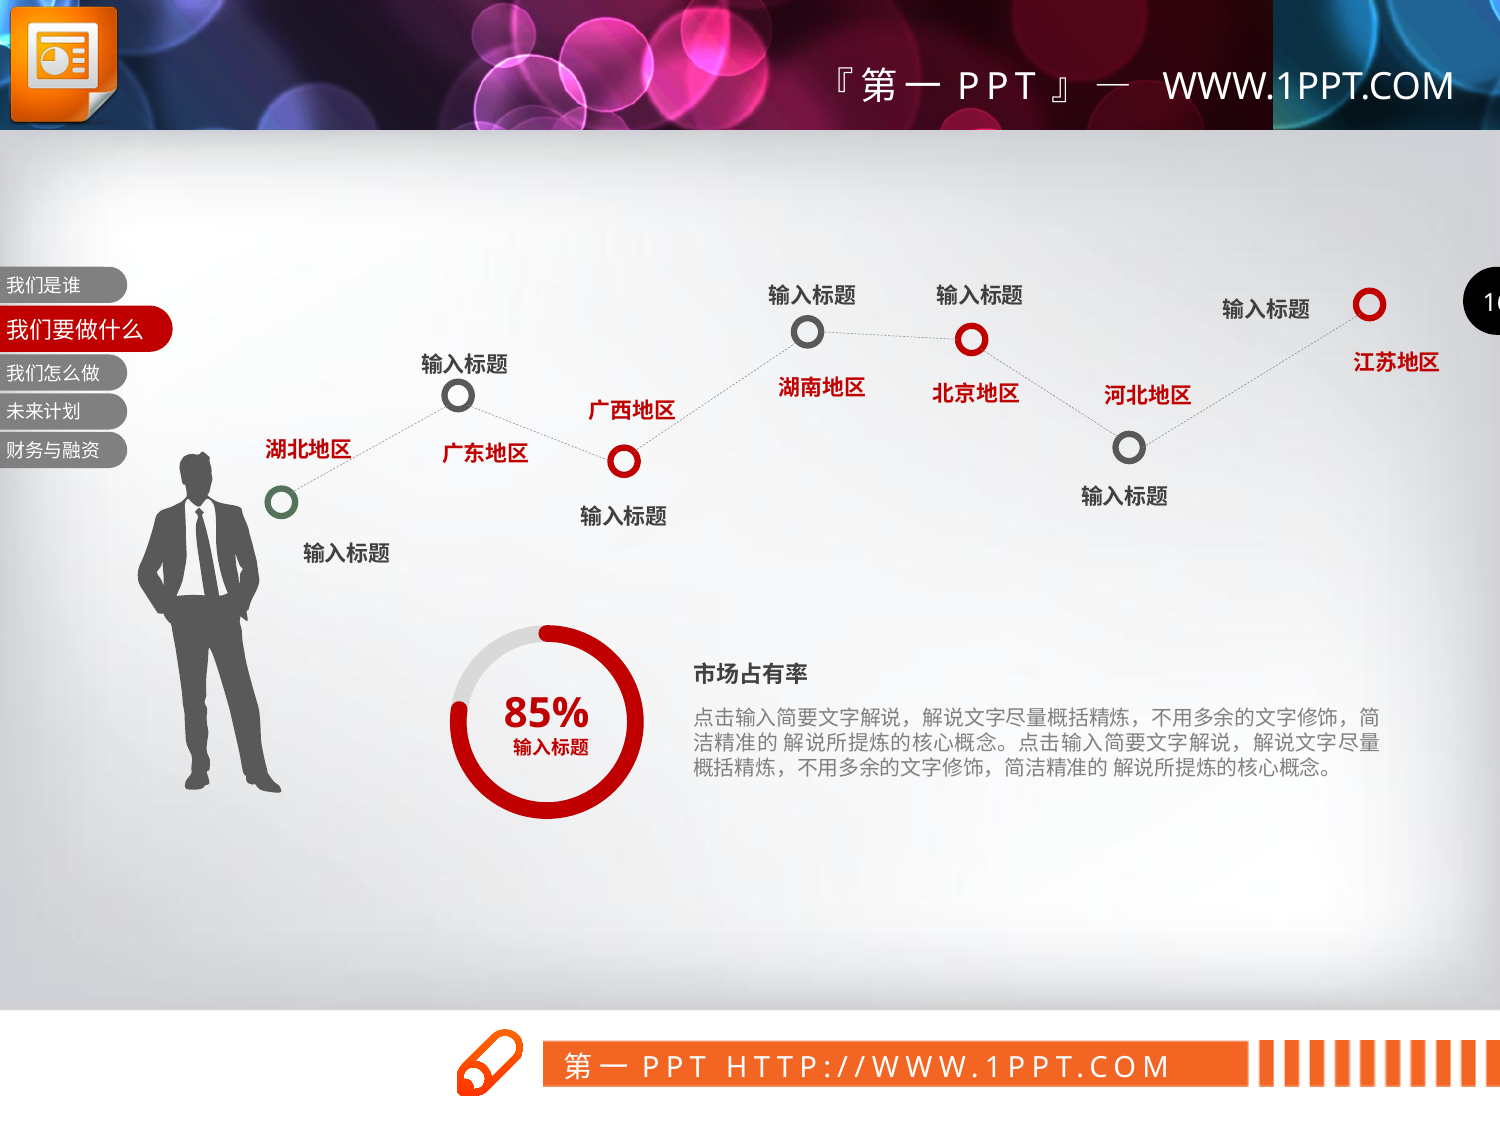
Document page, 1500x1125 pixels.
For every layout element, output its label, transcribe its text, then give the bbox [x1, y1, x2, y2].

text_box 我们要做什么 [0, 308, 209, 351]
text_box 我们是谁 [0, 266, 146, 303]
text_box 输入标题 [1208, 288, 1325, 312]
text_box 我们怎么做 [0, 354, 146, 391]
text_box [267, 488, 296, 517]
text_box [137, 451, 282, 793]
text_box 输入标题 [1066, 475, 1183, 517]
text_box [1115, 433, 1141, 462]
picture [0, 0, 1500, 1012]
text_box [820, 331, 959, 340]
text_box [793, 318, 821, 346]
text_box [980, 348, 1120, 438]
text_box 输入标题 [406, 342, 523, 384]
text_box [959, 325, 986, 354]
text_box 湖北地区 [250, 428, 285, 470]
text_box 市场占有率 点击输入简要文字解说，解说文字尽量概括精炼，不用多余的文字修饰，简洁精准的 解说所提炼的核心概念。点击输入简要文字解说，解说文字尽量概括精炼，不用多余的文字修饰，简洁精准的 解说所提炼的核心概念。 [678, 652, 1395, 787]
picture [543, 1040, 1500, 1087]
text_box 未来计划 [0, 393, 146, 430]
text_box [1463, 285, 1467, 317]
text_box [612, 447, 638, 475]
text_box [467, 404, 611, 462]
text_box [458, 633, 636, 811]
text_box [633, 341, 799, 452]
text_box 广东地区 [453, 432, 545, 474]
text_box 江苏地区 [1365, 341, 1456, 383]
text_box 河北地区 [1124, 374, 1137, 416]
text_box [444, 384, 472, 410]
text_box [290, 404, 449, 493]
text_box 16 [1467, 267, 1500, 335]
text_box 输入标题 [754, 274, 871, 316]
text_box 85% 输入标题 [459, 633, 546, 721]
text_box 财务与融资 [0, 431, 146, 468]
text_box [1355, 290, 1384, 319]
text_box 广西地区 [574, 389, 628, 431]
text_box 北京地区 [918, 372, 975, 414]
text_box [1142, 313, 1361, 448]
text_box 输入标题 [565, 495, 683, 536]
text_box 输入标题 [288, 532, 406, 574]
text_box 湖南地区 [804, 366, 881, 408]
text_box 输入标题 [921, 274, 1039, 316]
